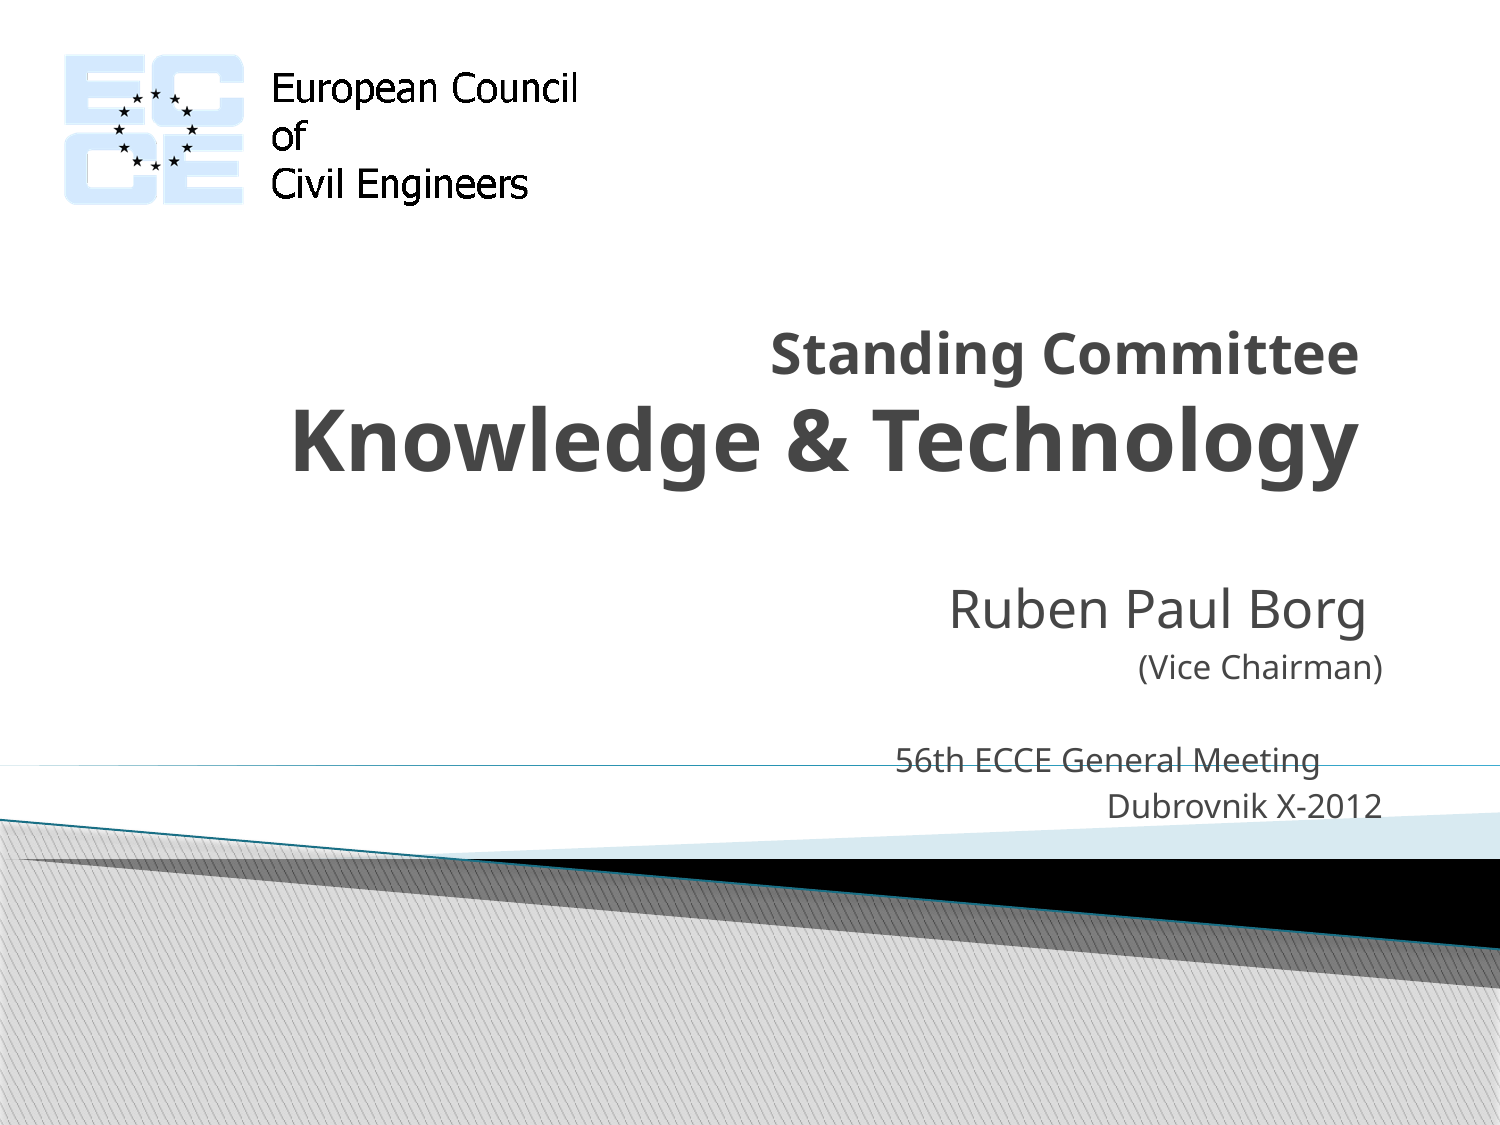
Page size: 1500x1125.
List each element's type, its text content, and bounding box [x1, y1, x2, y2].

picture [64, 54, 597, 214]
subtitle Ruben Paul Borg (Vice Chairman) 56th ECCE General Meeting Dubrovnik X-2012 [123, 527, 1399, 835]
title Standing Committee Knowledge & Technology [100, 243, 1376, 497]
picture [5, 859, 1500, 989]
